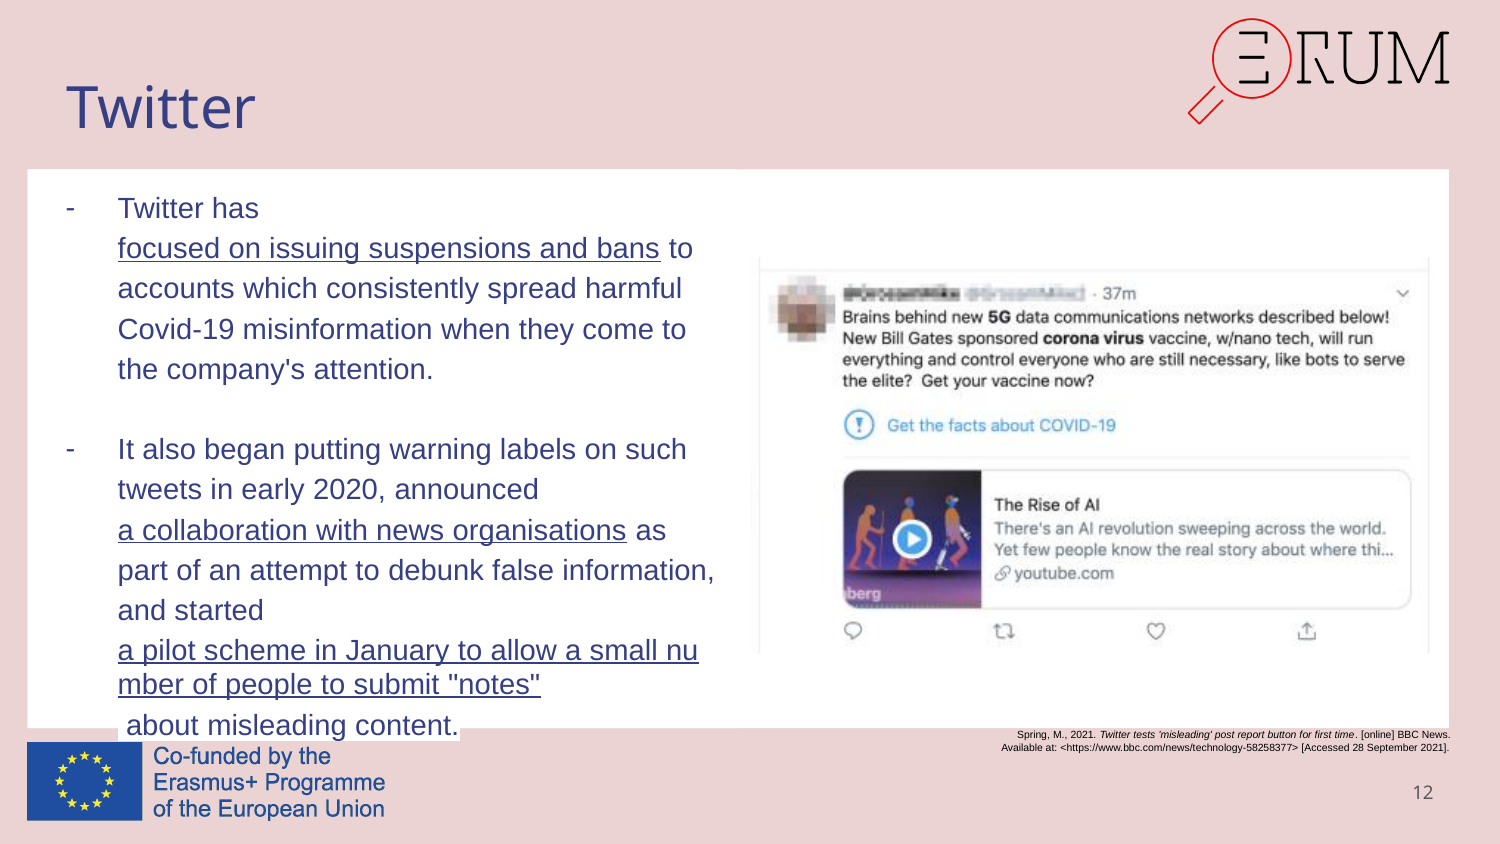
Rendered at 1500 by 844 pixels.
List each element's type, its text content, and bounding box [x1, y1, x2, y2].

list Twitter has focused on issuing suspensions and bans to accounts which consistently spread harmful Covid-19 misinformation when they come to the company's attention. It also began putting warning labels on such tweets in early 2020, announced a collaboration with news organisations as part of an attempt to debunk false information, and started a pilot scheme in January to allow a small number of people to submit "notes" about misleading content. [27, 169, 738, 729]
picture [749, 257, 1434, 654]
picture [1136, 0, 1500, 137]
title Twitter [51, 55, 1168, 150]
slide_number 12 [1358, 766, 1449, 826]
list [738, 169, 1449, 729]
text_box Spring, M., 2021. Twitter tests 'misleading' post report button for first time. [online] BBC News. Available at: <https://www.bbc.com/news/technology-58258377> [Accessed 28 September 2021]. [974, 715, 1467, 766]
picture [27, 742, 385, 821]
